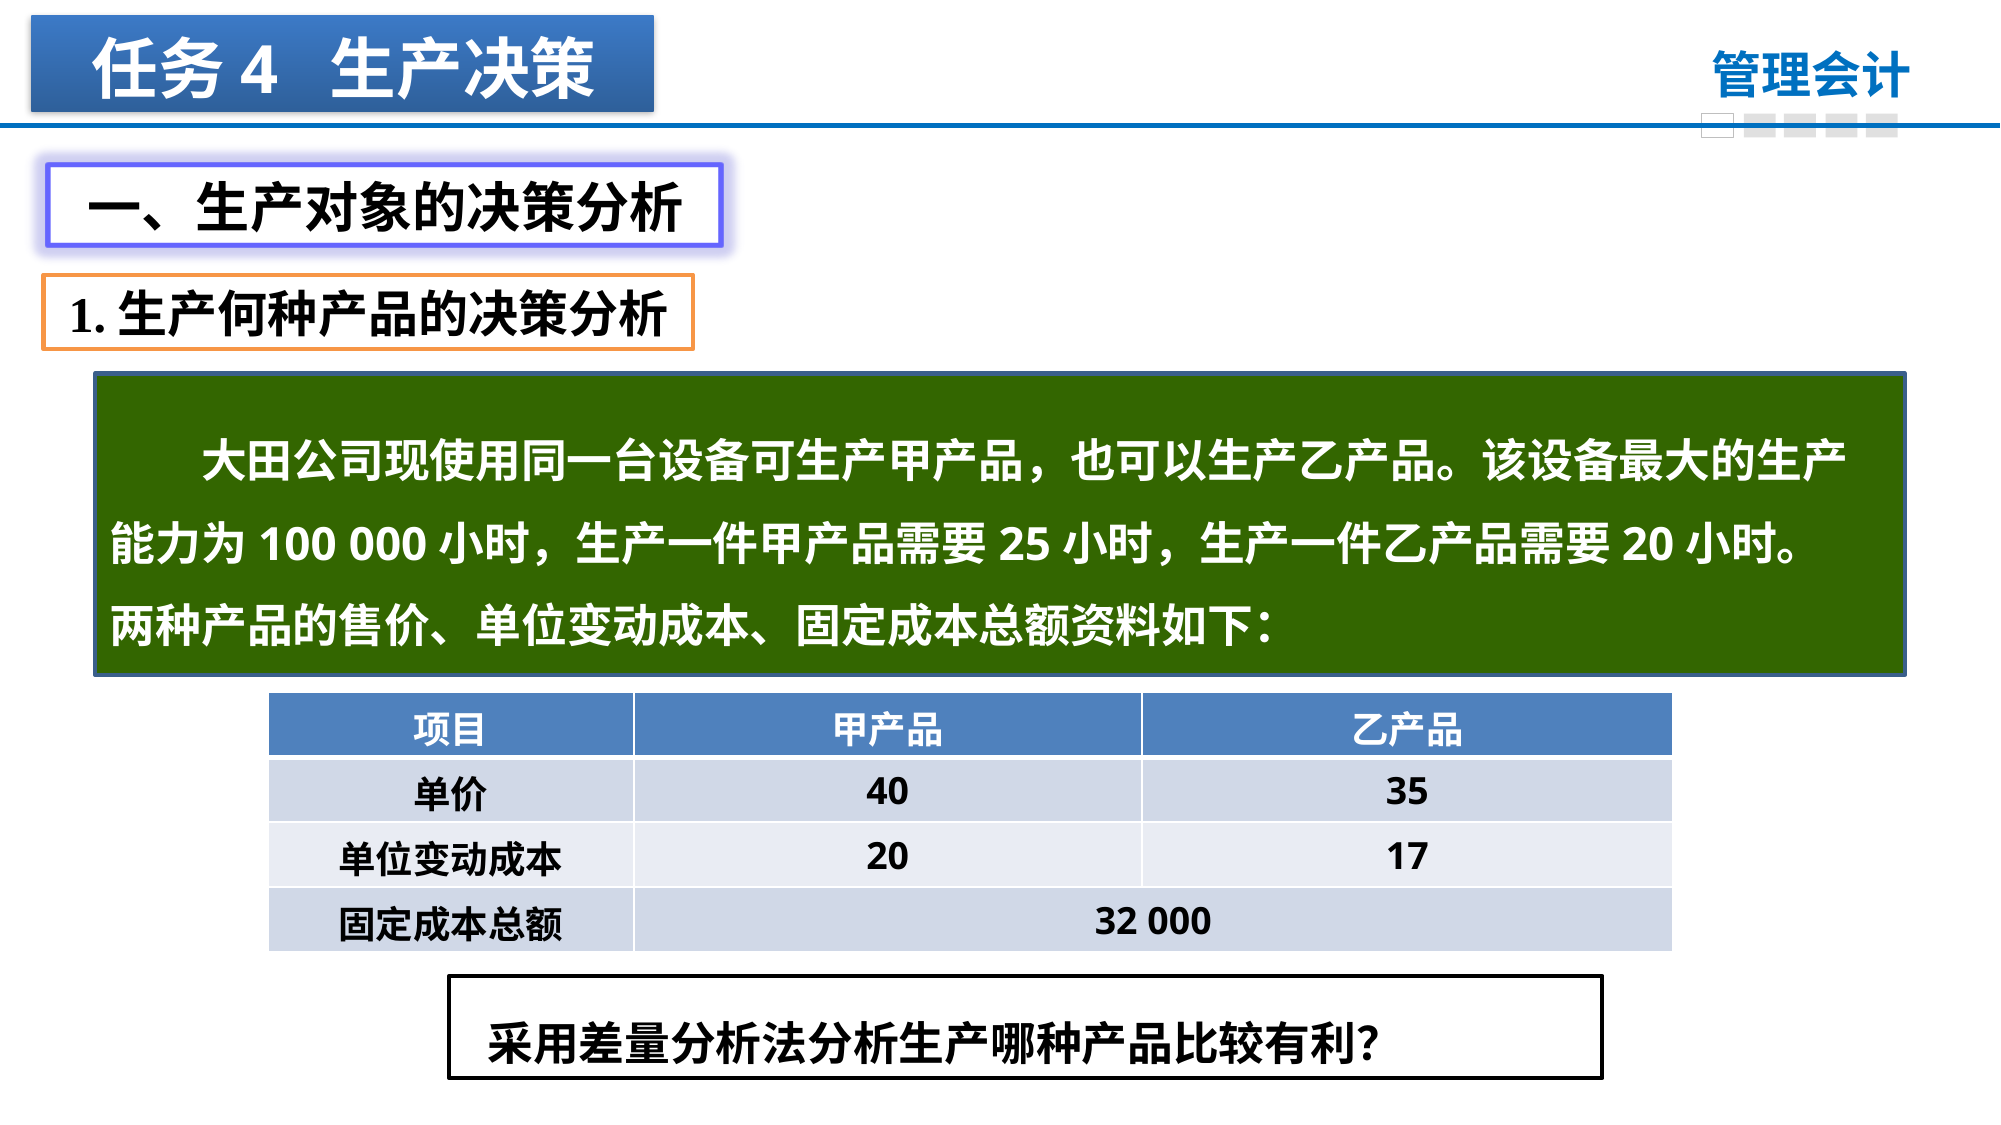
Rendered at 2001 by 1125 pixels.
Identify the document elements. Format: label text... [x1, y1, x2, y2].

text_box 1.生产何种产品的决策分析 [41, 282, 695, 351]
table_cell 单位变动成本 [269, 823, 633, 886]
table_header 甲产品 [635, 693, 1141, 755]
table_cell 17 [1143, 823, 1672, 886]
table_cell 20 [635, 823, 1141, 886]
table_cell 40 [635, 760, 1141, 821]
table_cell 固定成本总额 [269, 888, 633, 951]
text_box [94, 373, 1906, 675]
table_header 项目 [269, 693, 633, 755]
table_cell 35 [1143, 760, 1672, 821]
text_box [17, 136, 753, 273]
text_box 采用差量分析法分析生产哪种产品比较有利？ [447, 974, 1604, 1080]
table_cell 32 000 [635, 888, 1672, 951]
table_header 乙产品 [1143, 693, 1672, 755]
table_cell 单价 [269, 760, 633, 821]
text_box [31, 14, 654, 117]
